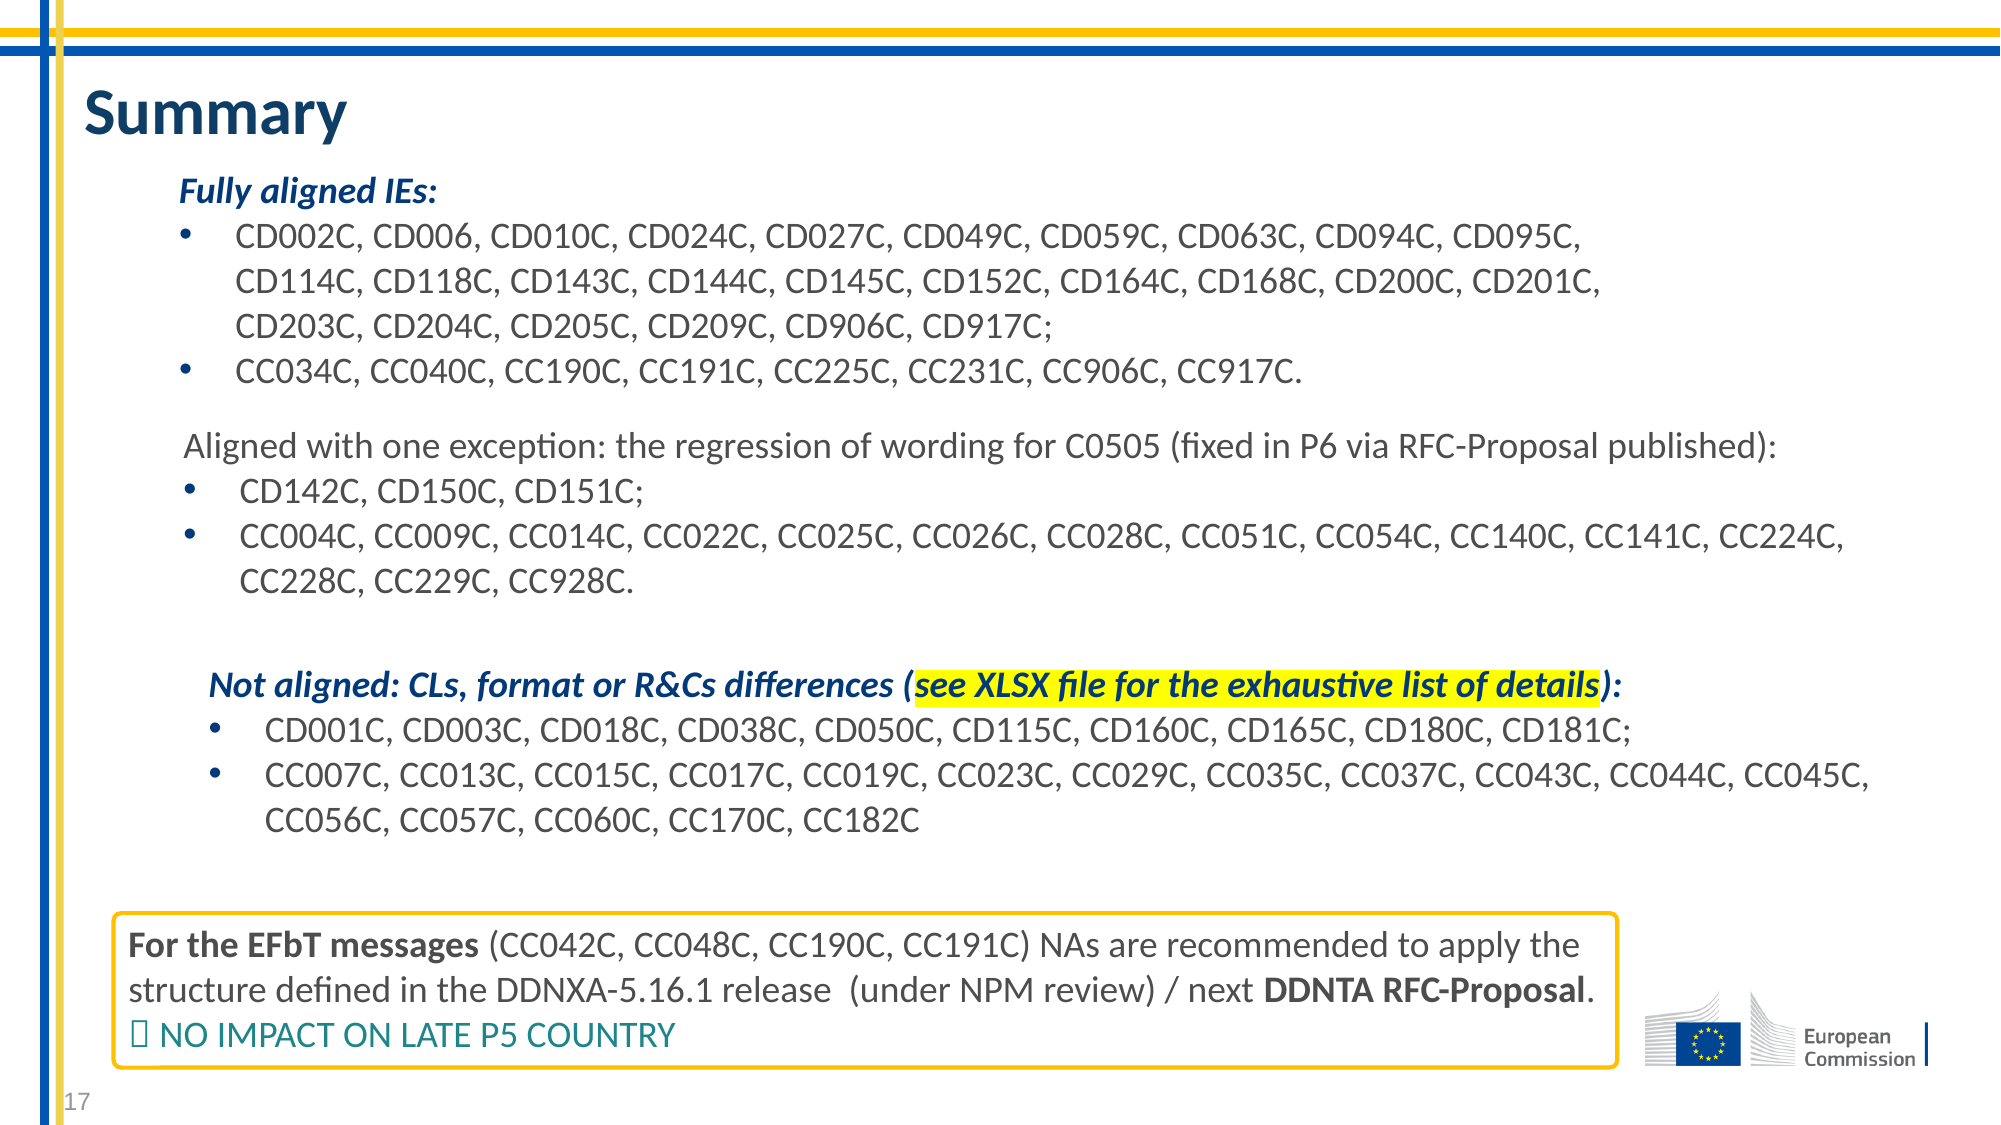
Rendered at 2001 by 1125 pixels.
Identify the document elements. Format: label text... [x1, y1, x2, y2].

picture [1645, 991, 1928, 1066]
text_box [113, 913, 1618, 1110]
text_box [64, 46, 2000, 56]
text_box [40, 0, 49, 1125]
text_box [64, 28, 2000, 37]
text_box [49, 28, 55, 37]
text_box [55, 0, 64, 1070]
text_box [0, 46, 40, 56]
text_box Aligned with one exception: the regression of wording for C0505 (fixed in P6 via RFC-Proposal published): CD142C, CD150C, CD151C; CC004C, CC009C, CC014C, CC022C, CC025C, CC026C, CC028C, CC051C, CC054C, CC140C, CC141C, CC224C, CC228C, CC229C, CC928C. [168, 413, 1888, 609]
text_box [49, 46, 55, 56]
text_box Fully aligned IEs: CD002C, CD006, CD010C, CD024C, CD027C, CD049C, CD059C, CD063C, CD094C, CD095C, CD114C, CD118C, CD143C, CD144C, CD145C, CD152C, CD164C, CD168C, CD200C, CD201C, CD203C, CD204C, CD205C, CD209C, CD906C, CD917C; CC034C, CC040C, CC190C, CC191C, CC225C, CC231C, CC906C, CC917C. [164, 158, 1690, 399]
slide_number 17 [48, 1070, 499, 1125]
text_box [0, 28, 40, 37]
text_box Not aligned: CLs, format or R&Cs differences (see XLSX file for the exhaustive list of details): CD001C, CD003C, CD018C, CD038C, CD050C, CD115C, CD160C, CD165C, CD180C, CD181C; CC007C, CC013C, CC015C, CC017C, CC019C, CC023C, CC029C, CC035C, CC037C, CC043C, CC044C, CC045C, CC056C, CC057C, CC060C, CC170C, CC182C [193, 652, 1913, 848]
text_box Summary [69, 60, 928, 155]
